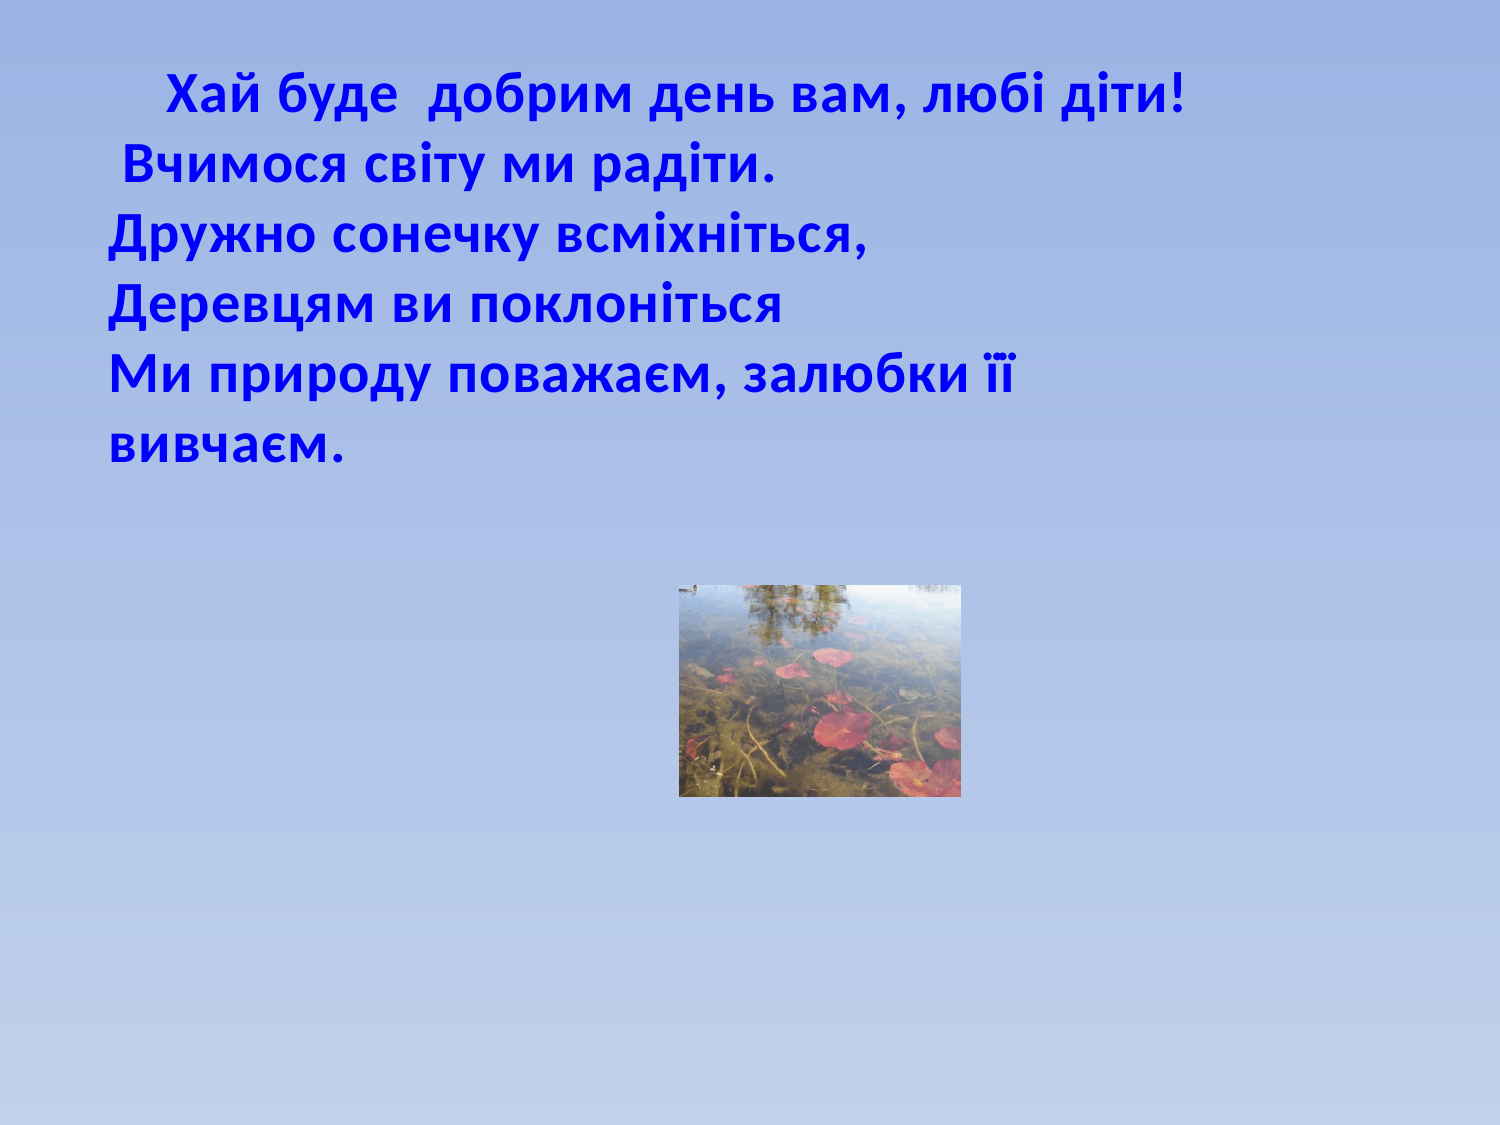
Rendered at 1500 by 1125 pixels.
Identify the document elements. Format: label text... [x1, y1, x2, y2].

text_box Хай буде добрим день вам, любі діти! Вчимося світу ми радіти. Дружно сонечку всміхніться, Деревцям ви поклоніться Ми природу поважаєм, залюбки її вивчаєм. [93, 46, 1278, 482]
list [679, 585, 962, 798]
